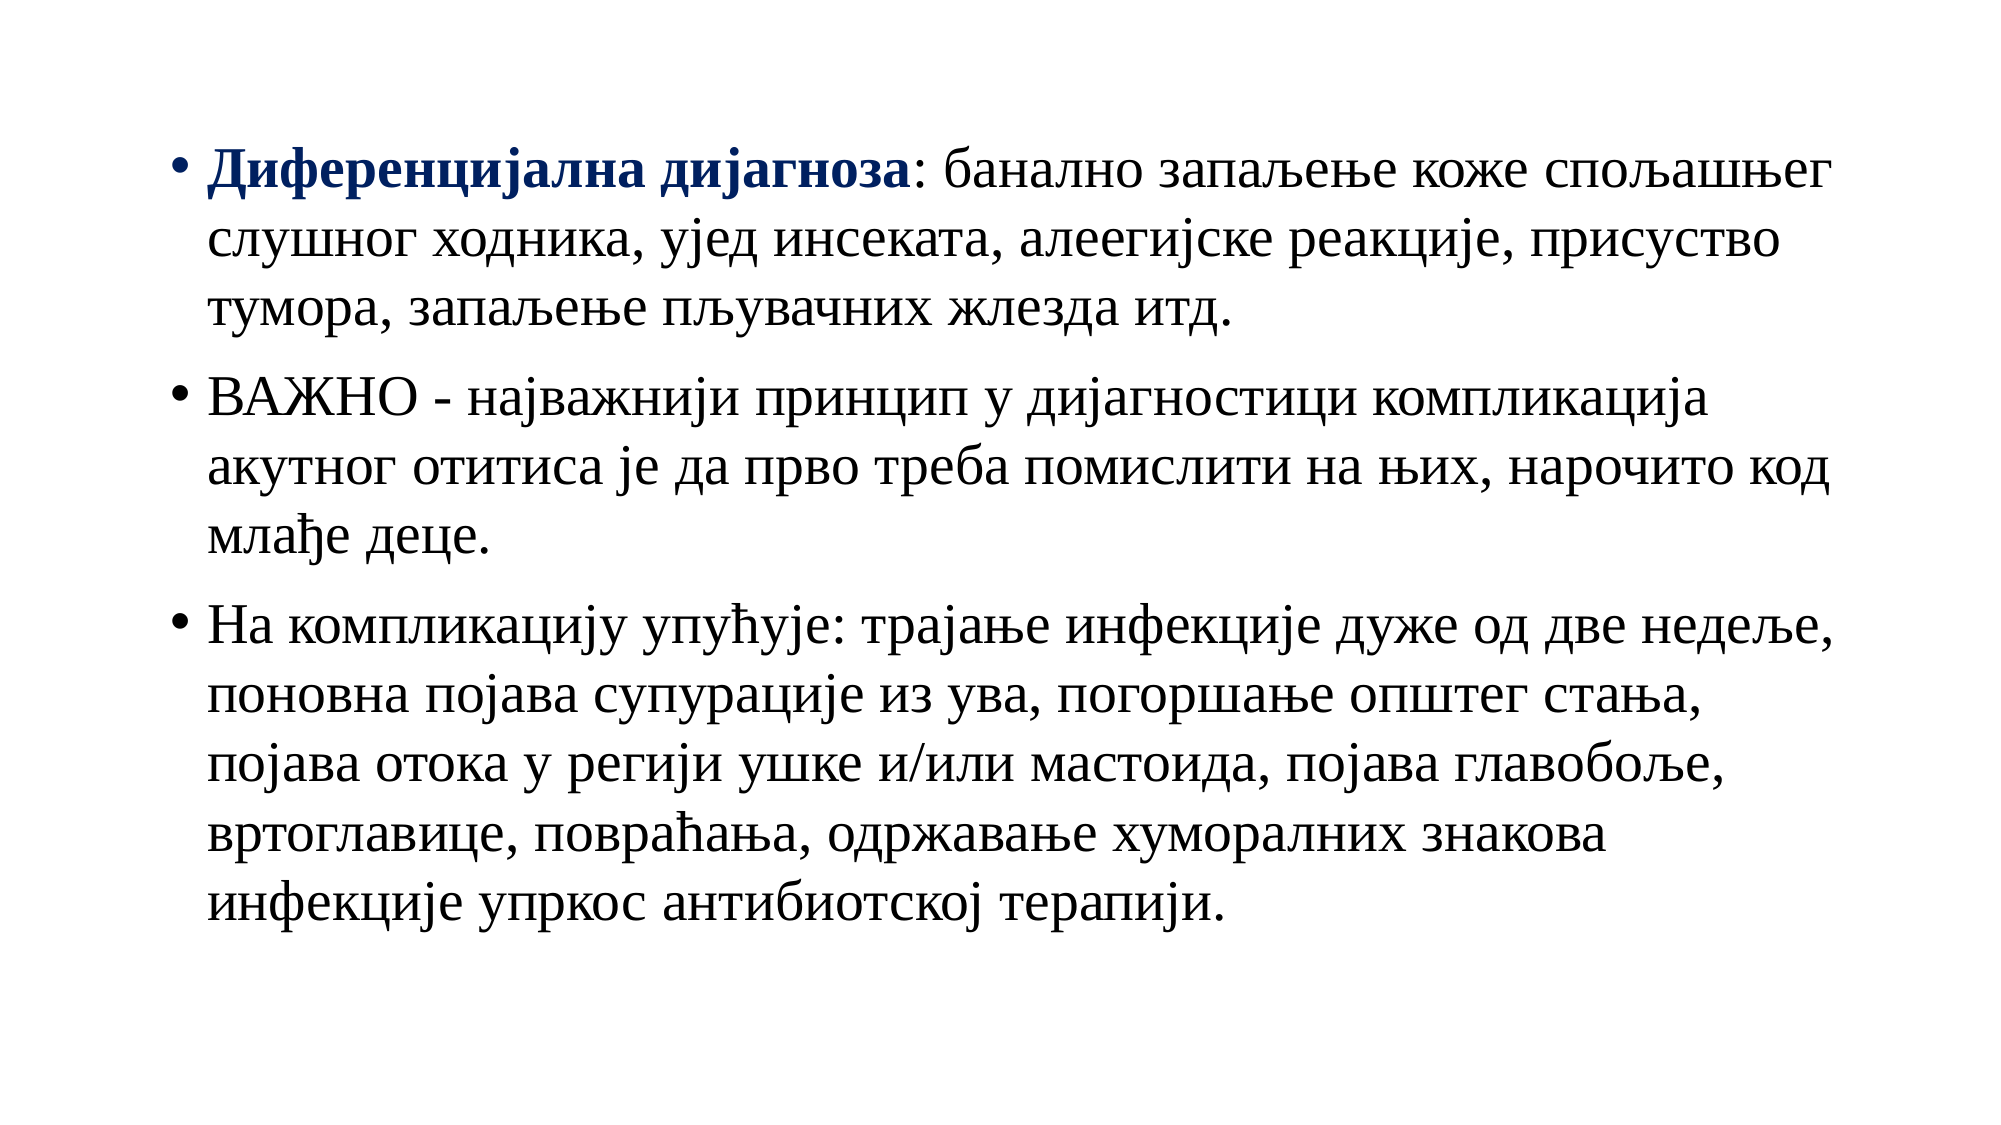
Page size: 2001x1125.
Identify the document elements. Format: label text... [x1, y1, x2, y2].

list Диференцијална дијагноза: банално запаљење коже спољашњег слушног ходника, ујед инсеката, алеегијске реакције, присуство тумора, запаљење пљувачних жлезда итд. ВАЖНО - најважнији принцип у дијагностици компликација акутног отитиса је да прво треба помислити на њих, нарочито код млађе деце. На компликацију упућује: трајање инфекције дуже од две недеље, поновна појава супурације из ува, погоршање општег стања, појава отока у регији ушке и/или мастоида, појава главобоље, вртоглавице, повраћања, одржавање хуморалних знакова инфекције упркос антибиотској терапији. [154, 122, 1880, 941]
